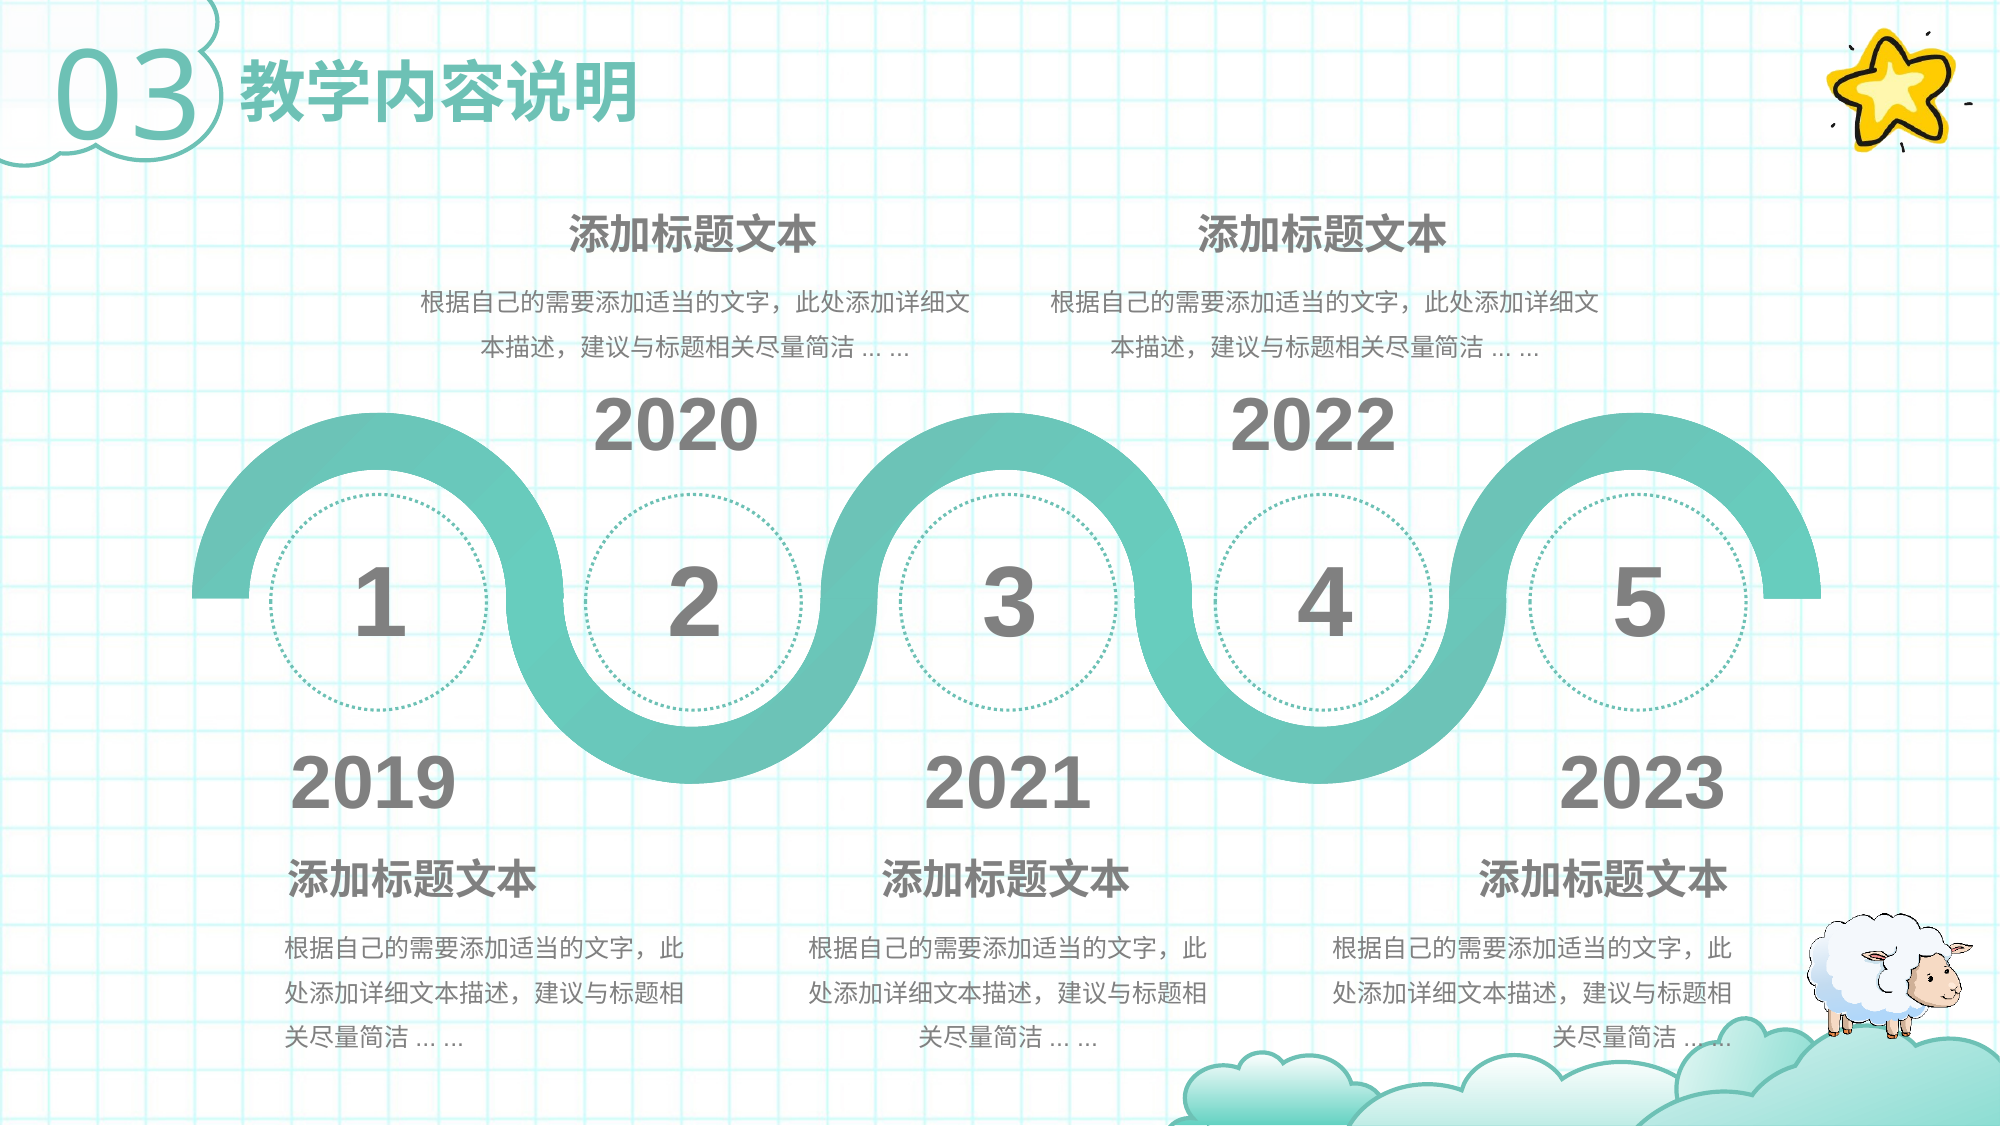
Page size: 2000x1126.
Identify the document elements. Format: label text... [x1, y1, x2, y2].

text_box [711, 845, 1154, 1055]
picture [1535, 1055, 1686, 1075]
text_box [1449, 412, 1821, 599]
picture [0, 0, 2000, 1125]
picture [1326, 1055, 1494, 1092]
text_box 2020 [593, 375, 761, 466]
text_box 2021 [924, 732, 1093, 824]
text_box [1154, 845, 1744, 1055]
text_box 2019 [290, 732, 458, 824]
text_box 03 [0, 14, 274, 165]
text_box [192, 412, 564, 599]
text_box 2022 [1230, 375, 1398, 466]
text_box 2 [585, 494, 802, 711]
text_box [0, 0, 211, 8]
text_box 5 [1530, 494, 1747, 711]
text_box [1028, 200, 1619, 364]
text_box [820, 412, 1192, 599]
text_box 2023 [1559, 732, 1727, 824]
picture [1280, 1055, 1292, 1059]
text_box [506, 598, 878, 784]
text_box 1 [270, 494, 487, 711]
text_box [398, 200, 989, 364]
text_box 4 [1215, 494, 1432, 711]
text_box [273, 845, 711, 1055]
text_box [1134, 598, 1507, 784]
text_box 3 [900, 494, 1117, 711]
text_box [0, 10, 214, 14]
